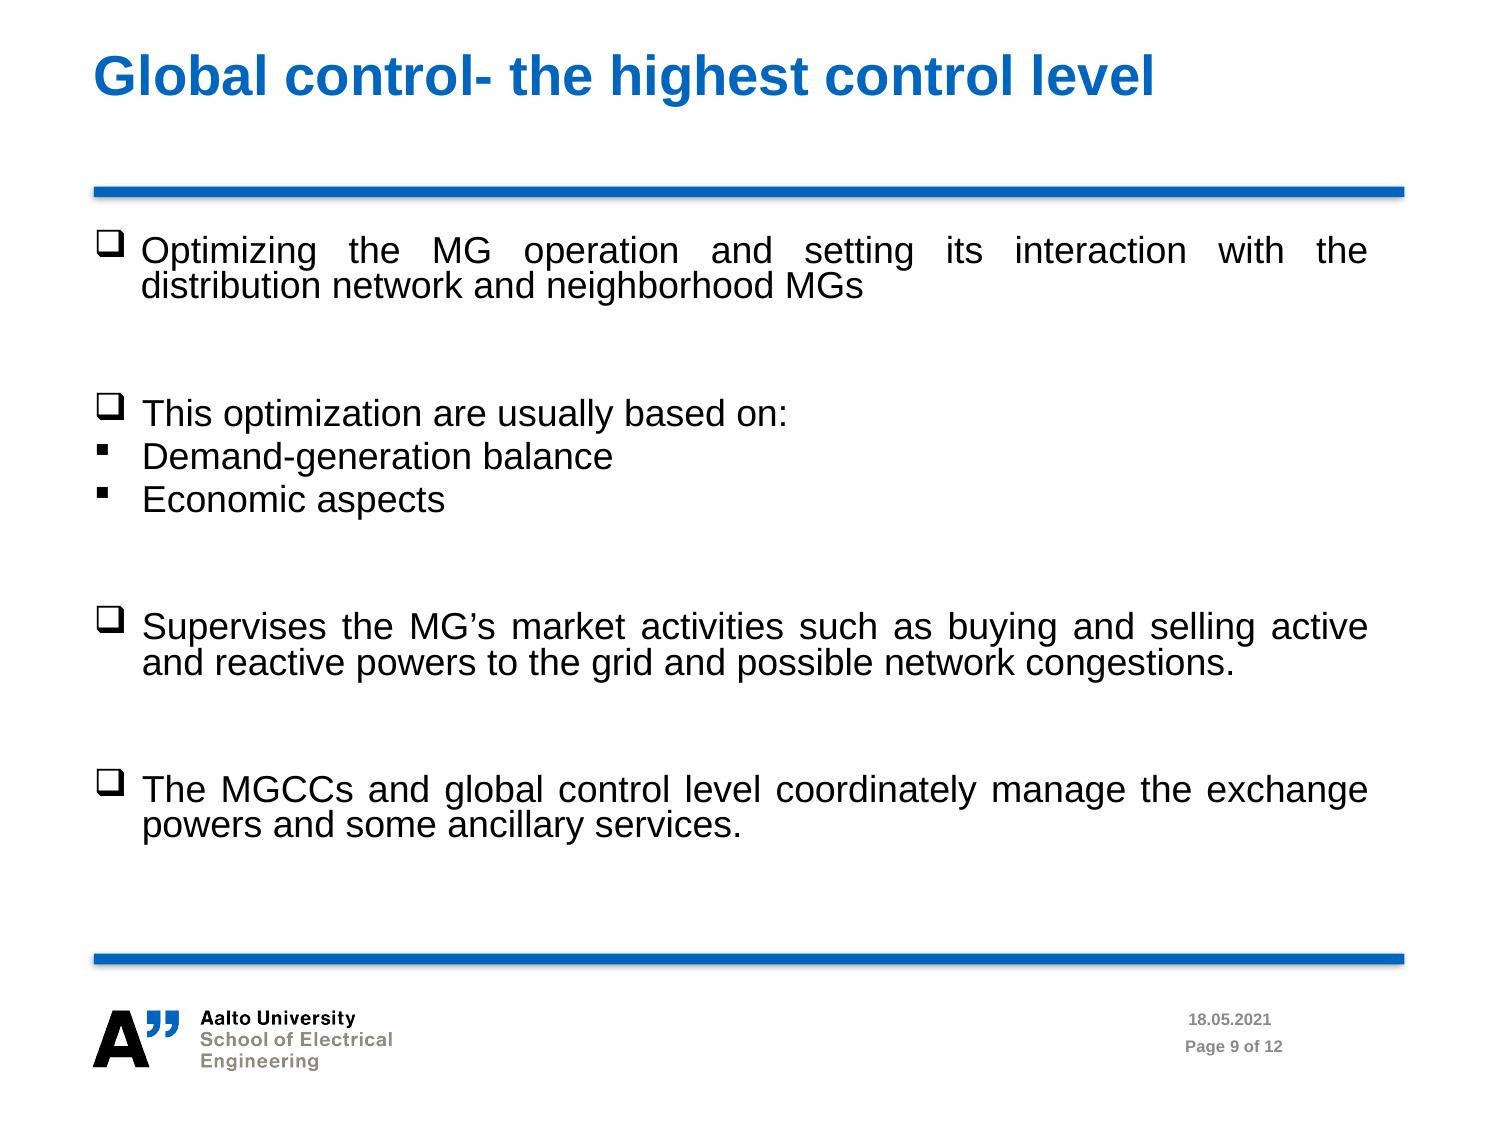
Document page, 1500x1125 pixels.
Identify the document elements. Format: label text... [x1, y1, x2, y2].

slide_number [1188, 1008, 1441, 1036]
title Global control- the highest control level [93, 38, 1369, 203]
picture [35, 953, 449, 1125]
list Optimizing the MG operation and setting its interaction with the distribution network and neighborhood MGs This optimization are usually based on: Demand-generation balance Economic aspects Supervises the MG’s market activities such as buying and selling active and reactive powers to the grid and possible network congestions. The MGCCs and global control level coordinately manage the exchange powers and some ancillary services. [93, 235, 1369, 919]
slide_number Page 9 of 12 [1185, 1035, 1439, 1066]
